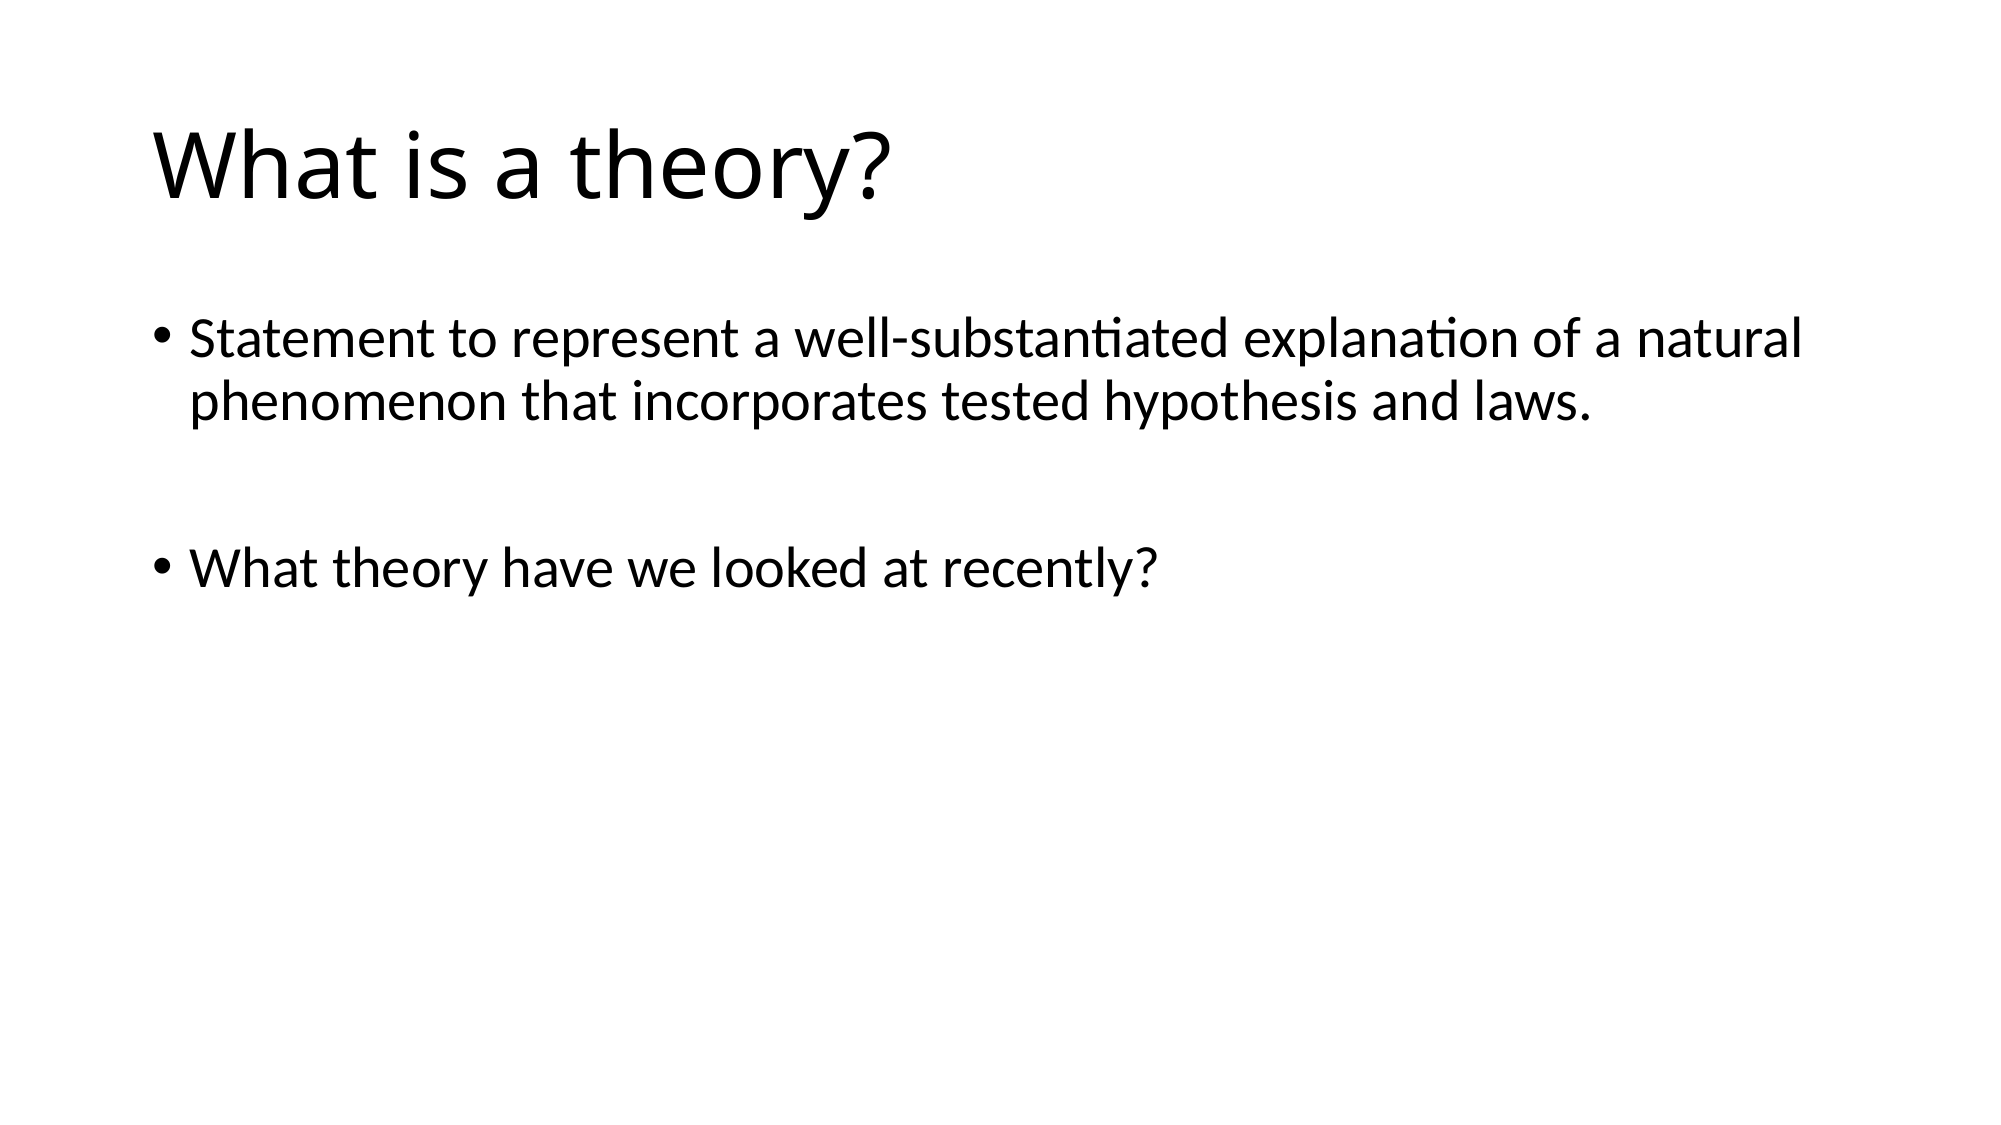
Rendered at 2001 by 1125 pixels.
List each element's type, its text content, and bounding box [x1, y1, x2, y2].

title What is a theory? [137, 59, 1863, 278]
list Statement to represent a well-substantiated explanation of a natural phenomenon that incorporates tested hypothesis and laws. What theory have we looked at recently? [137, 299, 1863, 1014]
